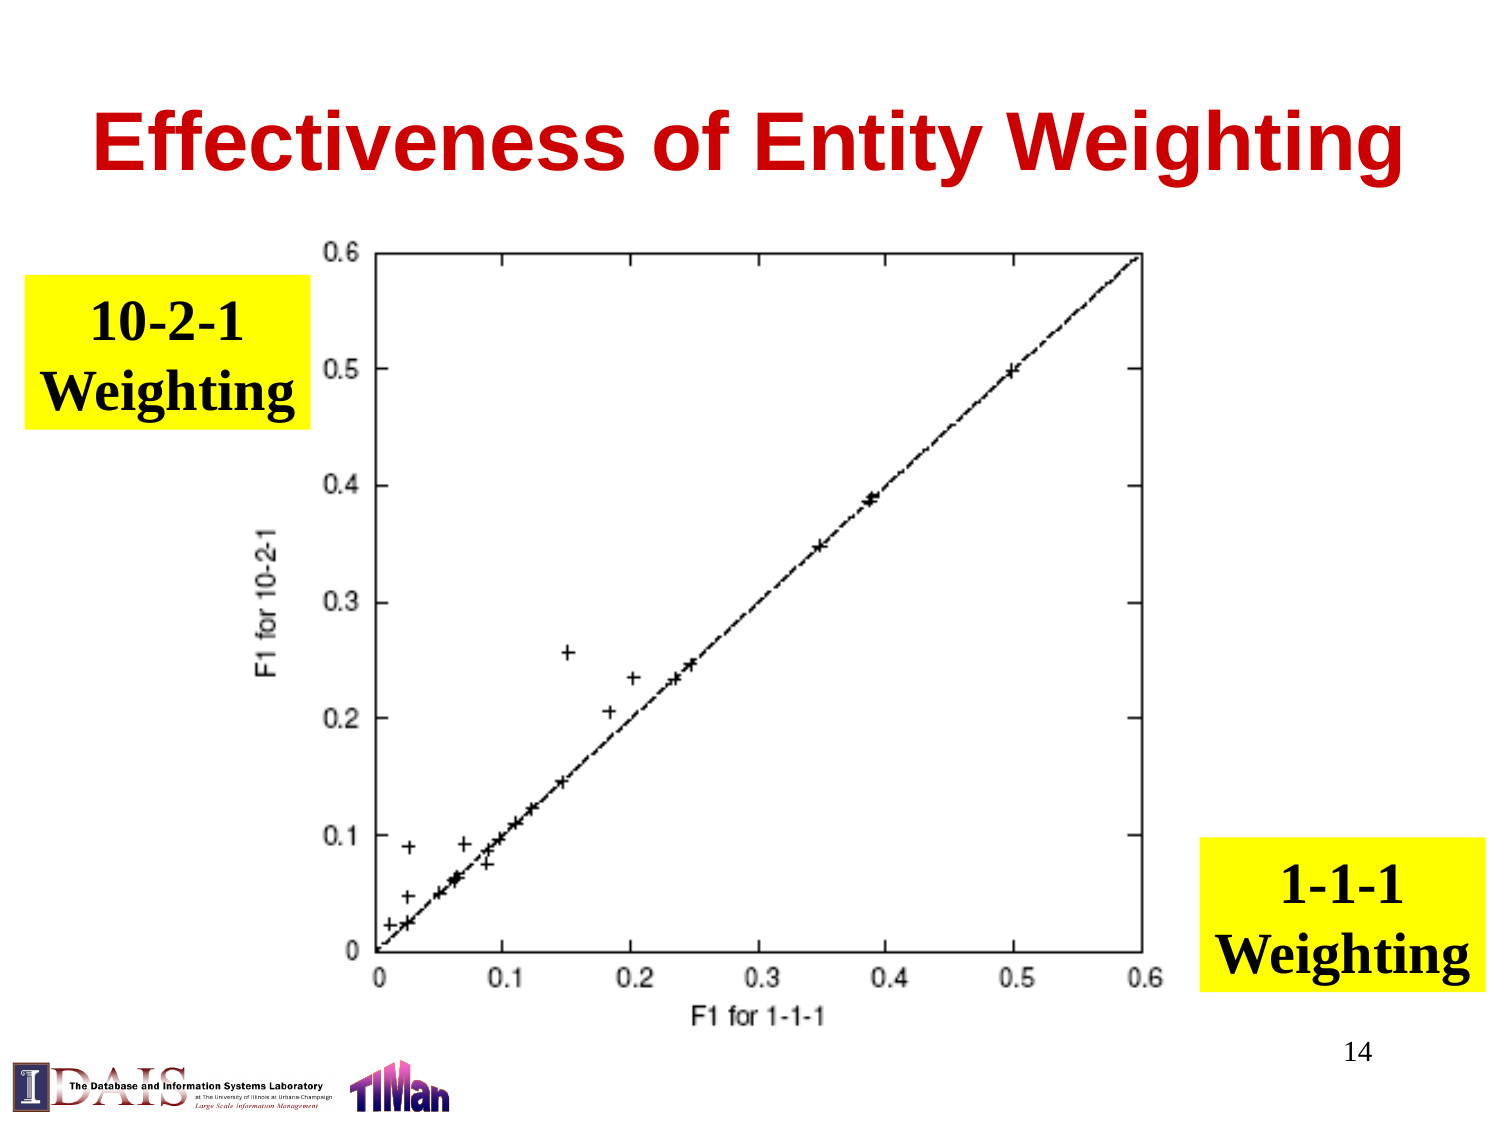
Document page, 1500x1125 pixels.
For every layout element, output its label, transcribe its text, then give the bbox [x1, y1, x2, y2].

title Effectiveness of Entity Weighting [0, 49, 1500, 226]
picture [12, 1062, 338, 1113]
picture [235, 212, 1174, 1061]
text_box 1-1-1 Weighting [1199, 837, 1486, 993]
text_box 10-2-1 Weighting [24, 274, 230, 430]
text_box 14 [1074, 1024, 1388, 1100]
